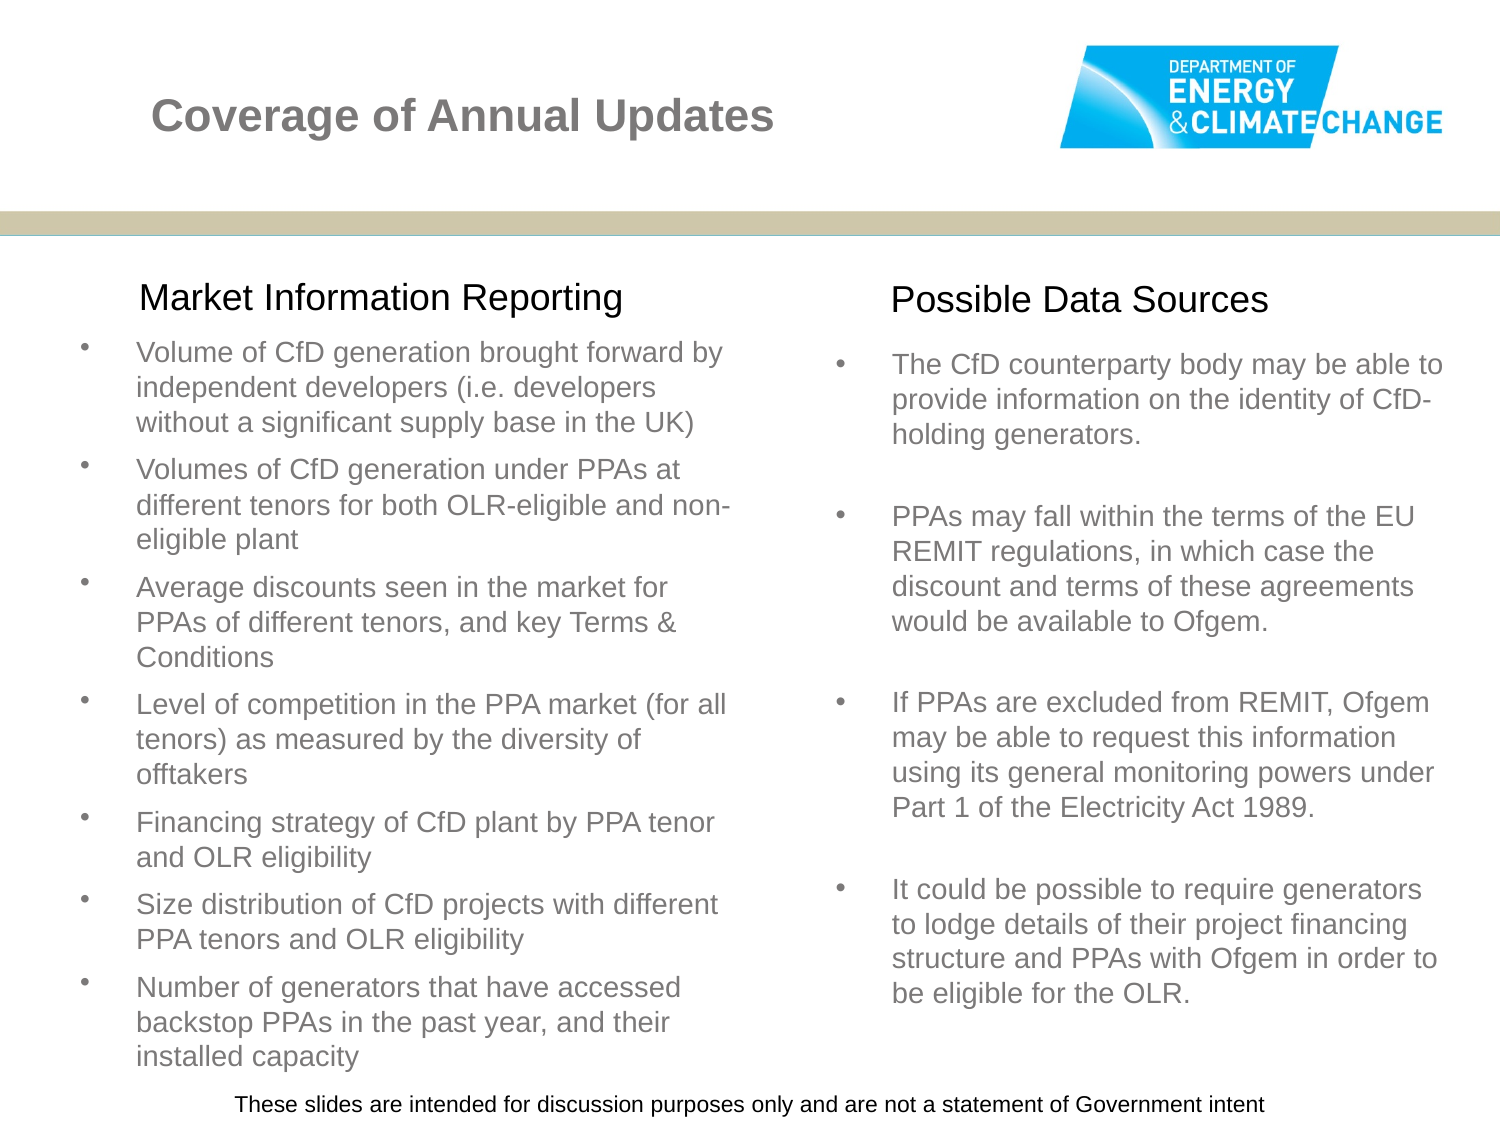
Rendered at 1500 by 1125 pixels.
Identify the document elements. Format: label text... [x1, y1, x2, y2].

text_box Market Information Reporting [123, 265, 750, 326]
text_box Possible Data Sources [844, 267, 1400, 327]
text_box The CfD counterparty body may be able to provide information on the identity of CfD-holding generators. PPAs may fall within the terms of the EU REMIT regulations, in which case the discount and terms of these agreements would be available to Ofgem. If PPAs are excluded from REMIT, Ofgem may be able to request this information using its general monitoring powers under Part 1 of the Electricity Act 1989. It could be possible to require generators to lodge details of their project financing structure and PPAs with Ofgem in order to be eligible for the OLR. [820, 338, 1471, 1018]
text_box These slides are intended for discussion purposes only and are not a statement of Government intent [0, 1082, 1500, 1125]
list Volume of CfD generation brought forward by independent developers (i.e. developers without a significant supply base in the UK) Volumes of CfD generation under PPAs at different tenors for both OLR-eligible and non-eligible plant Average discounts seen in the market for PPAs of different tenors, and key Terms & Conditions Level of competition in the PPA market (for all tenors) as measured by the diversity of offtakers Financing strategy of CfD plant by PPA tenor and OLR eligibility Size distribution of CfD projects with different PPA tenors and OLR eligibility Number of generators that have accessed backstop PPAs in the past year, and their installed capacity [64, 325, 751, 1067]
title Coverage of Annual Updates [135, 77, 1022, 162]
picture [0, 0, 1500, 236]
